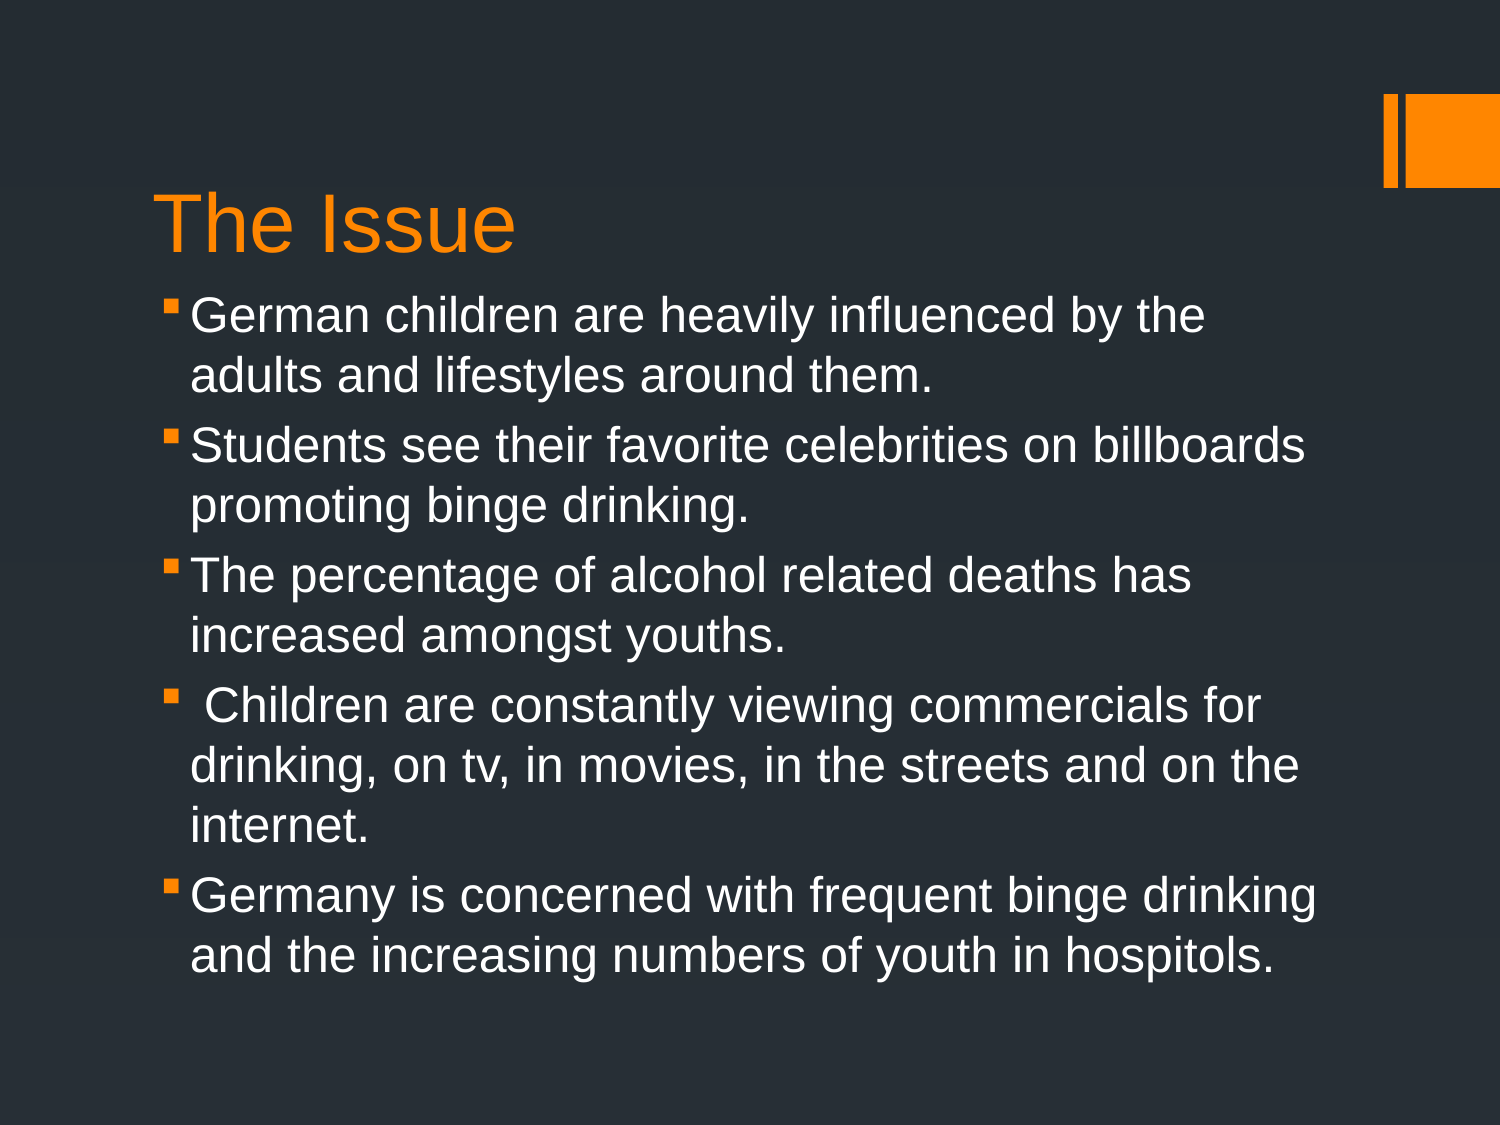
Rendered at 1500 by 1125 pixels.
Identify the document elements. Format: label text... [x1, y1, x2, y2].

list German children are heavily influenced by the adults and lifestyles around them. Students see their favorite celebrities on billboards promoting binge drinking. The percentage of alcohol related deaths has increased amongst youths. Children are constantly viewing commercials for drinking, on tv, in movies, in the streets and on the internet. Germany is concerned with frequent binge drinking and the increasing numbers of youth in hospitols. [137, 275, 1338, 931]
title The Issue [137, 87, 1338, 275]
